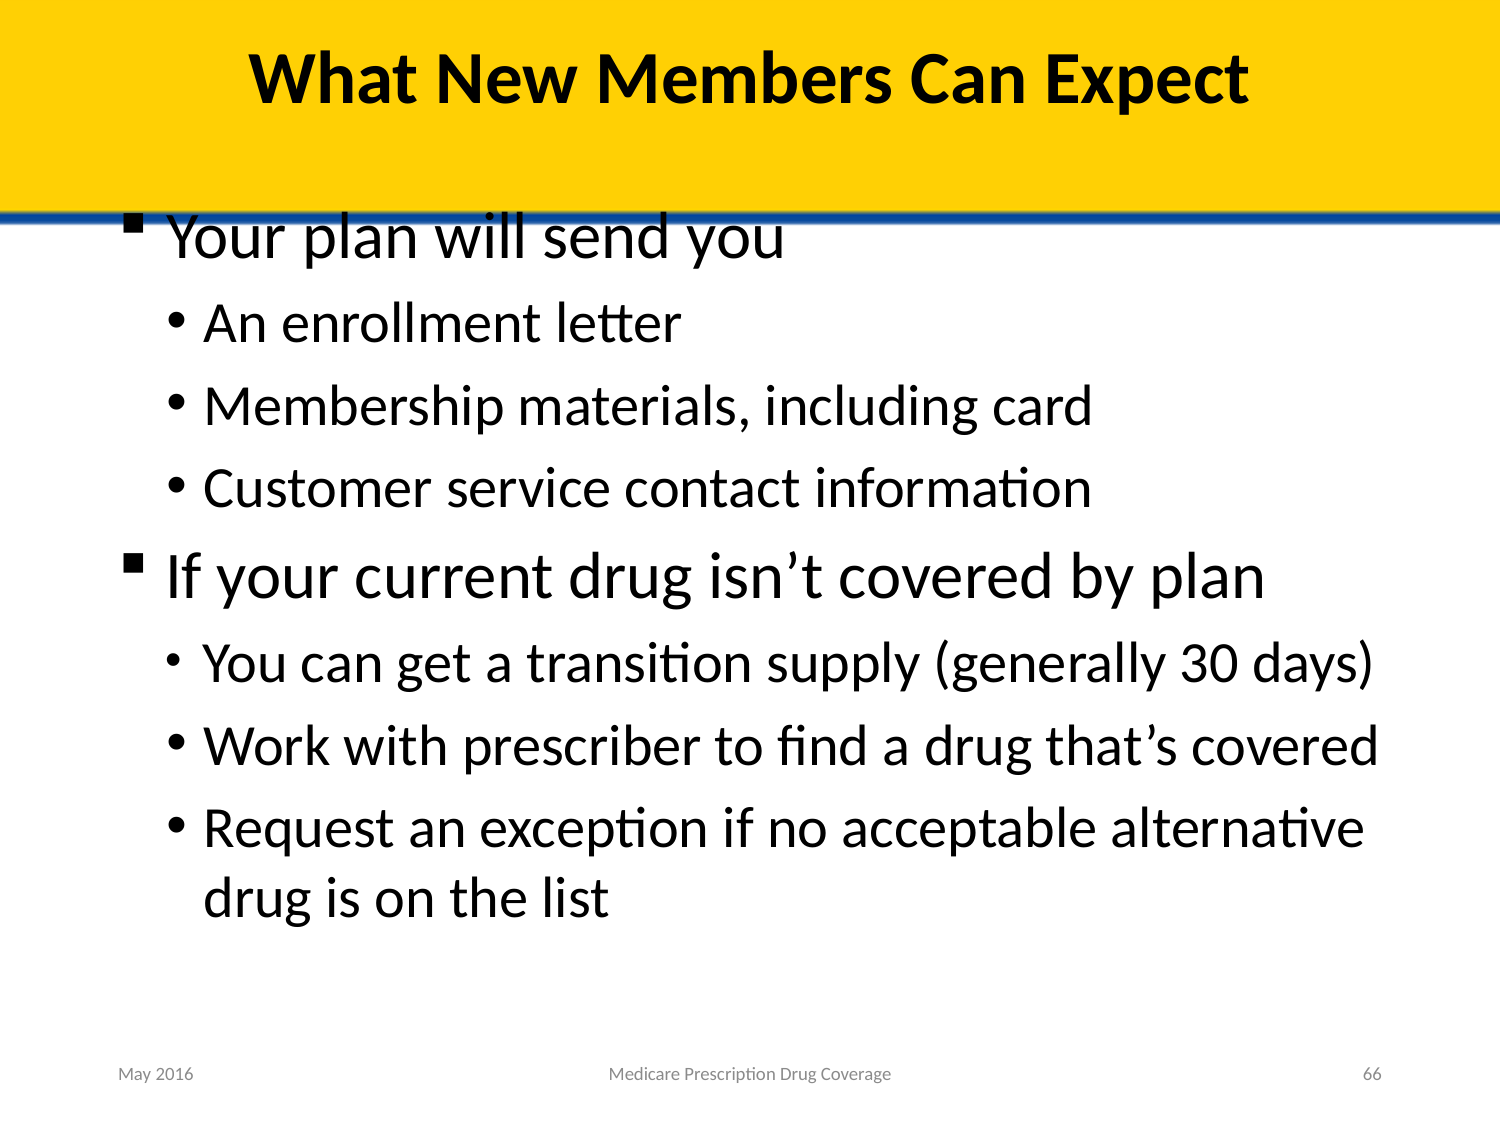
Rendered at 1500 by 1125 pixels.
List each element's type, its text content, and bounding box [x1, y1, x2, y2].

slide_number 66 [1059, 1042, 1397, 1103]
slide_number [103, 1042, 441, 1103]
picture [0, 157, 1500, 1125]
list Your plan will send you An enrollment letter Membership materials, including card Customer service contact information If your current drug isn’t covered by plan You can get a transition supply (generally 30 days) Work with prescriber to find a drug that’s covered Request an exception if no acceptable alternative drug is on the list [103, 184, 1433, 1014]
footer Medicare Prescription Drug Coverage [496, 1042, 1004, 1103]
title What New Members Can Expect [0, 2, 1500, 157]
